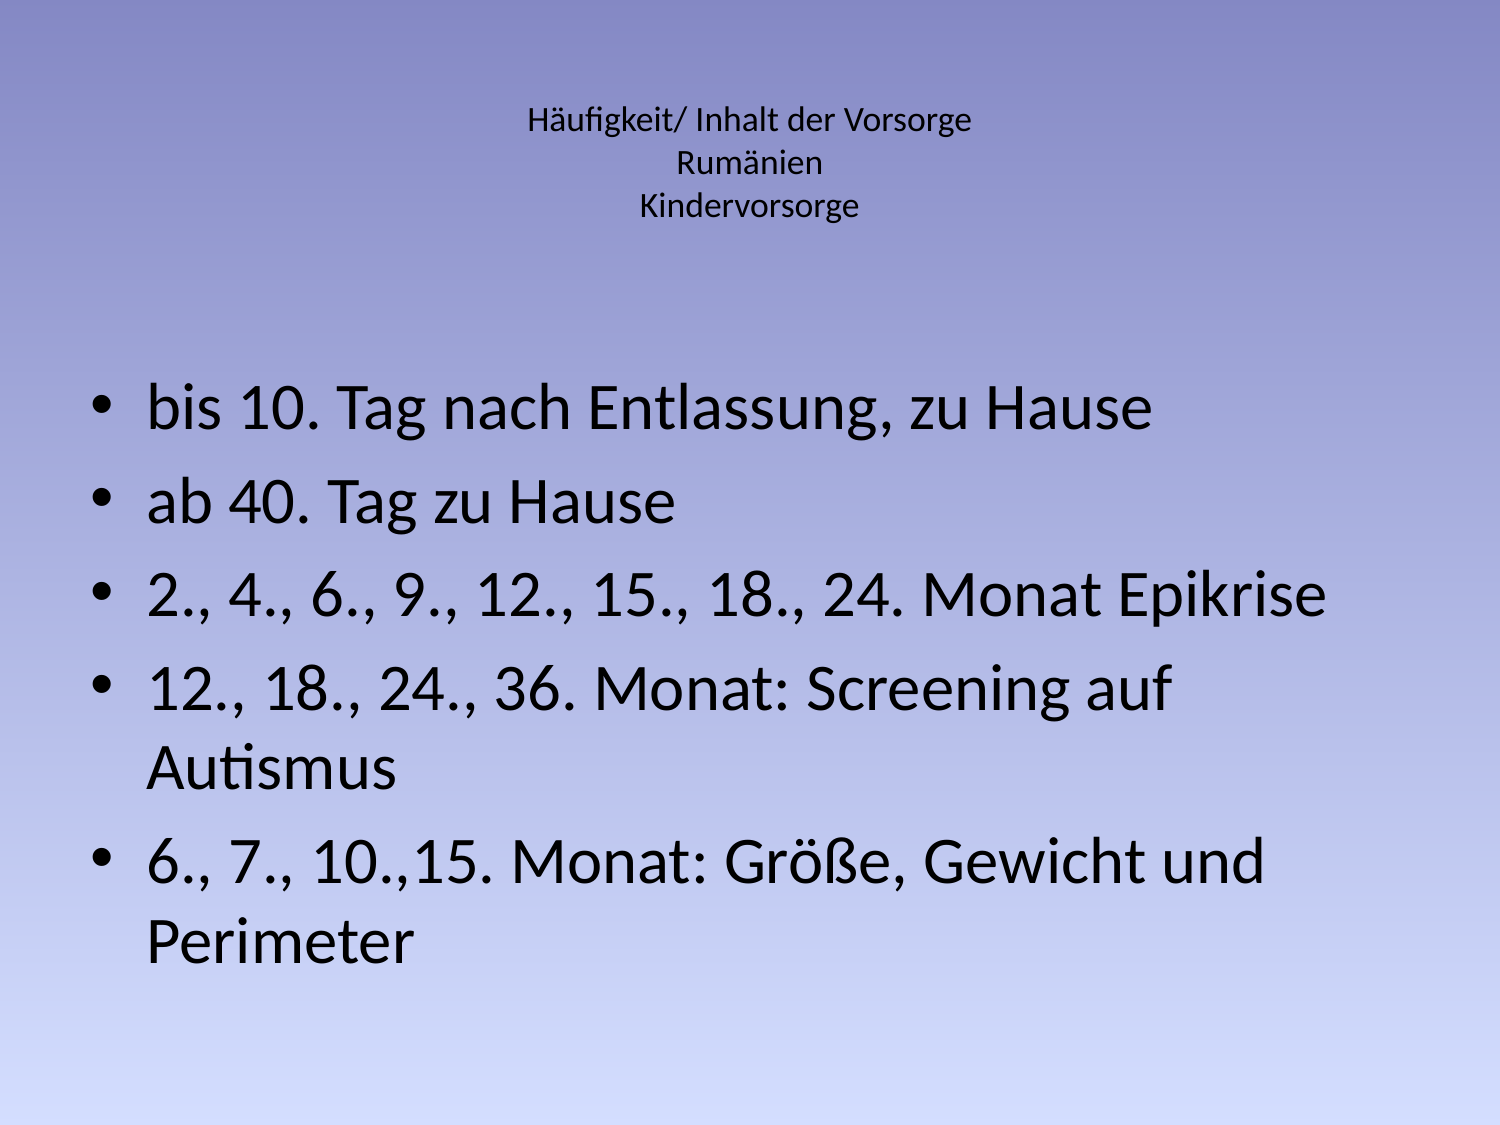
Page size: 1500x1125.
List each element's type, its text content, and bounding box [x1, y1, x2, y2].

list bis 10. Tag nach Entlassung, zu Hause ab 40. Tag zu Hause 2., 4., 6., 9., 12., 15., 18., 24. Monat Epikrise 12., 18., 24., 36. Monat: Screening auf Autismus 6., 7., 10.,15. Monat: Größe, Gewicht und Perimeter [75, 262, 1425, 1005]
title Häufigkeit/ Inhalt der Vorsorge Rumänien Kindervorsorge [75, 45, 1425, 233]
